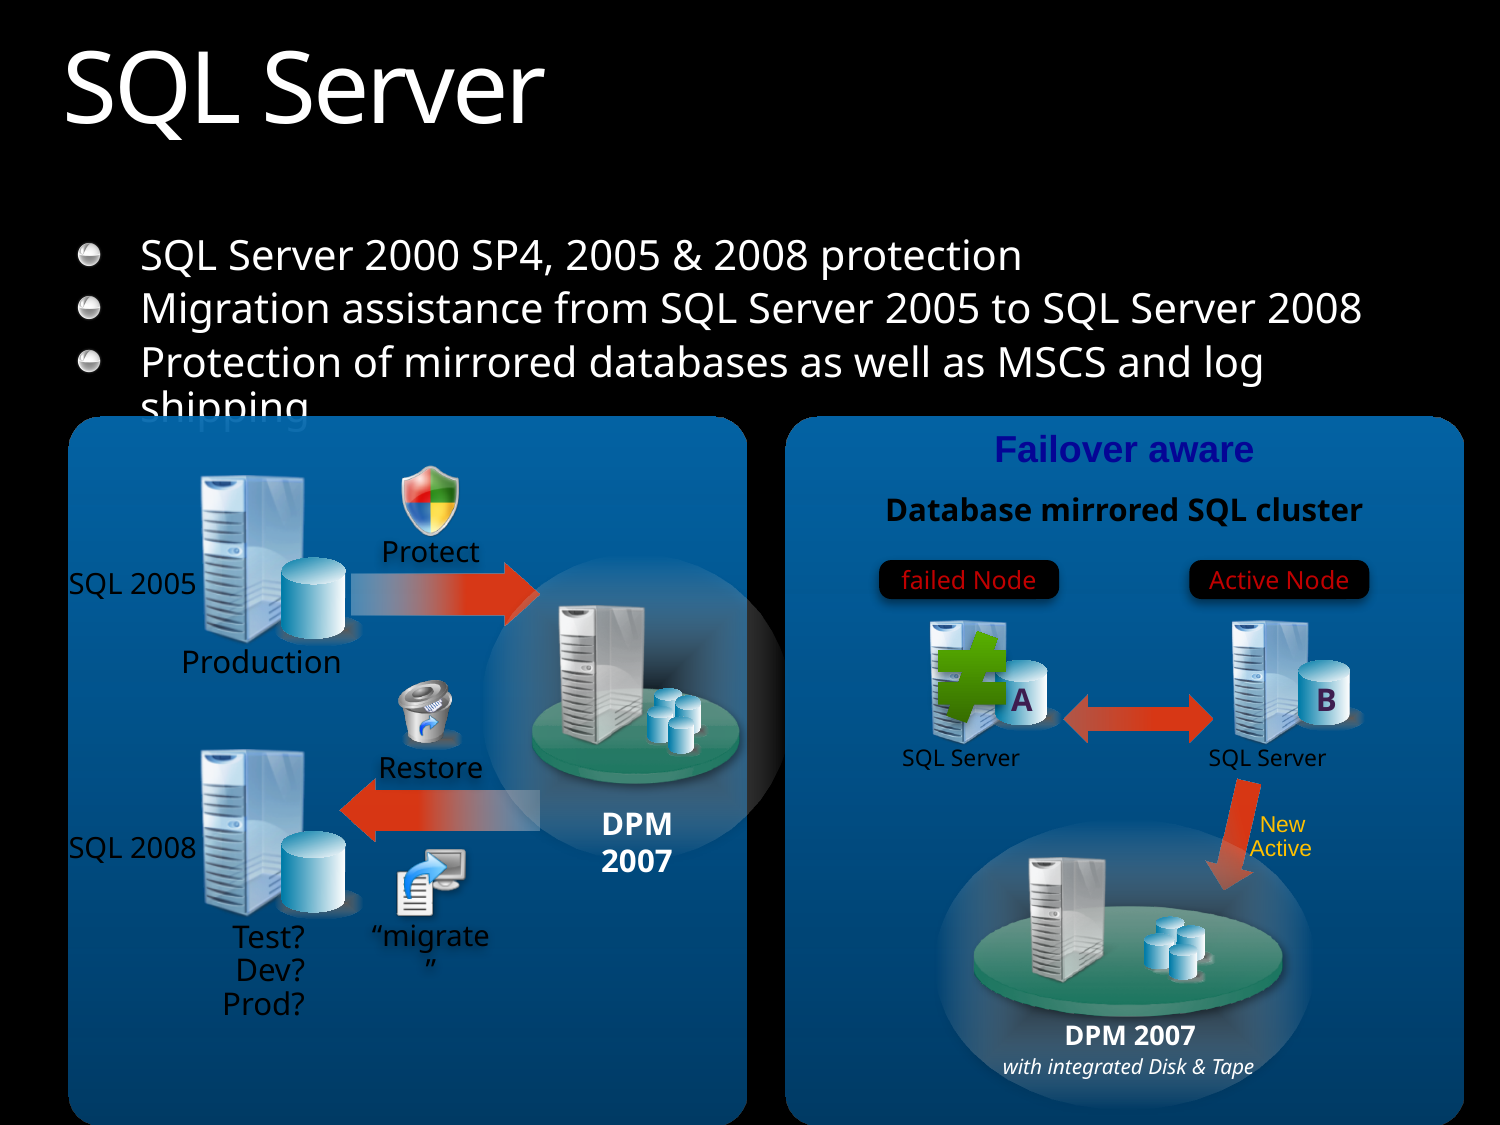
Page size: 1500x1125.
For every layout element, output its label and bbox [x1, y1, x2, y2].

picture [75, 347, 103, 375]
text_box [17, 415, 1464, 1125]
picture [75, 293, 103, 322]
picture [75, 240, 103, 269]
list [75, 234, 1425, 415]
title [62, 37, 1438, 147]
